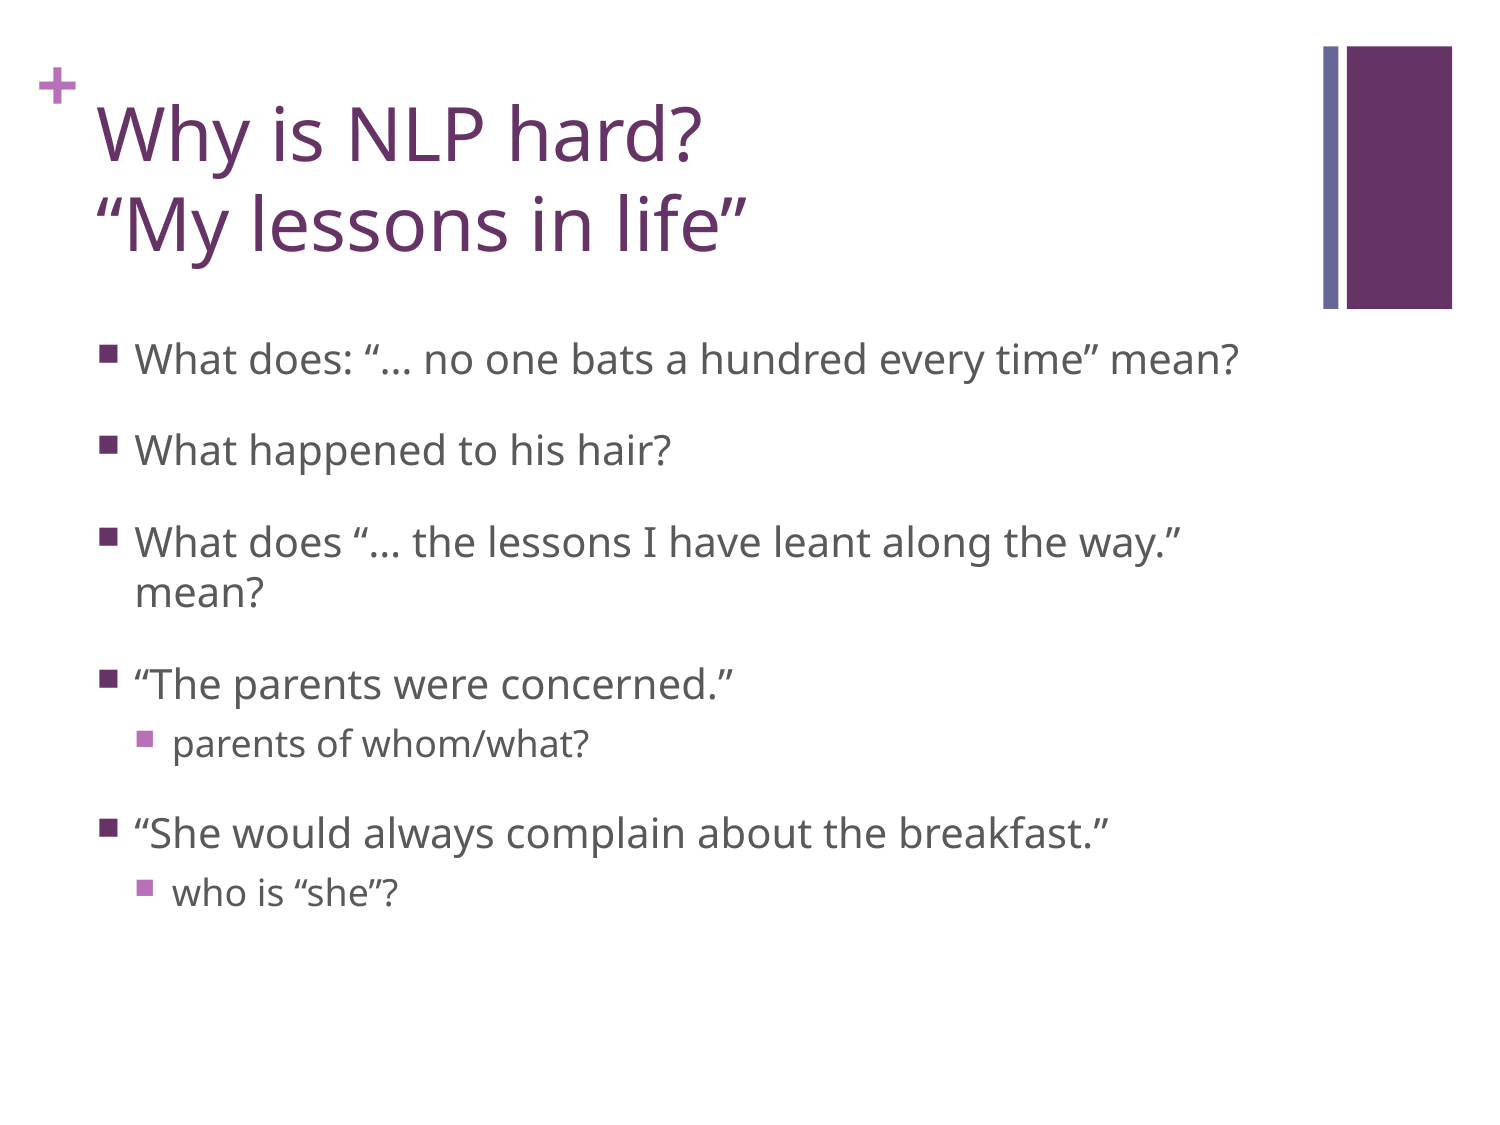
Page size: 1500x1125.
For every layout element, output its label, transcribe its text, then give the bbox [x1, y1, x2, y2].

title Why is NLP hard? “My lessons in life” [81, 79, 1322, 263]
list What does: “… no one bats a hundred every time” mean? What happened to his hair? What does “… the lessons I have leant along the way.” mean? “The parents were concerned.” parents of whom/what? “She would always complain about the breakfast.” who is “she”? [81, 324, 1322, 1005]
